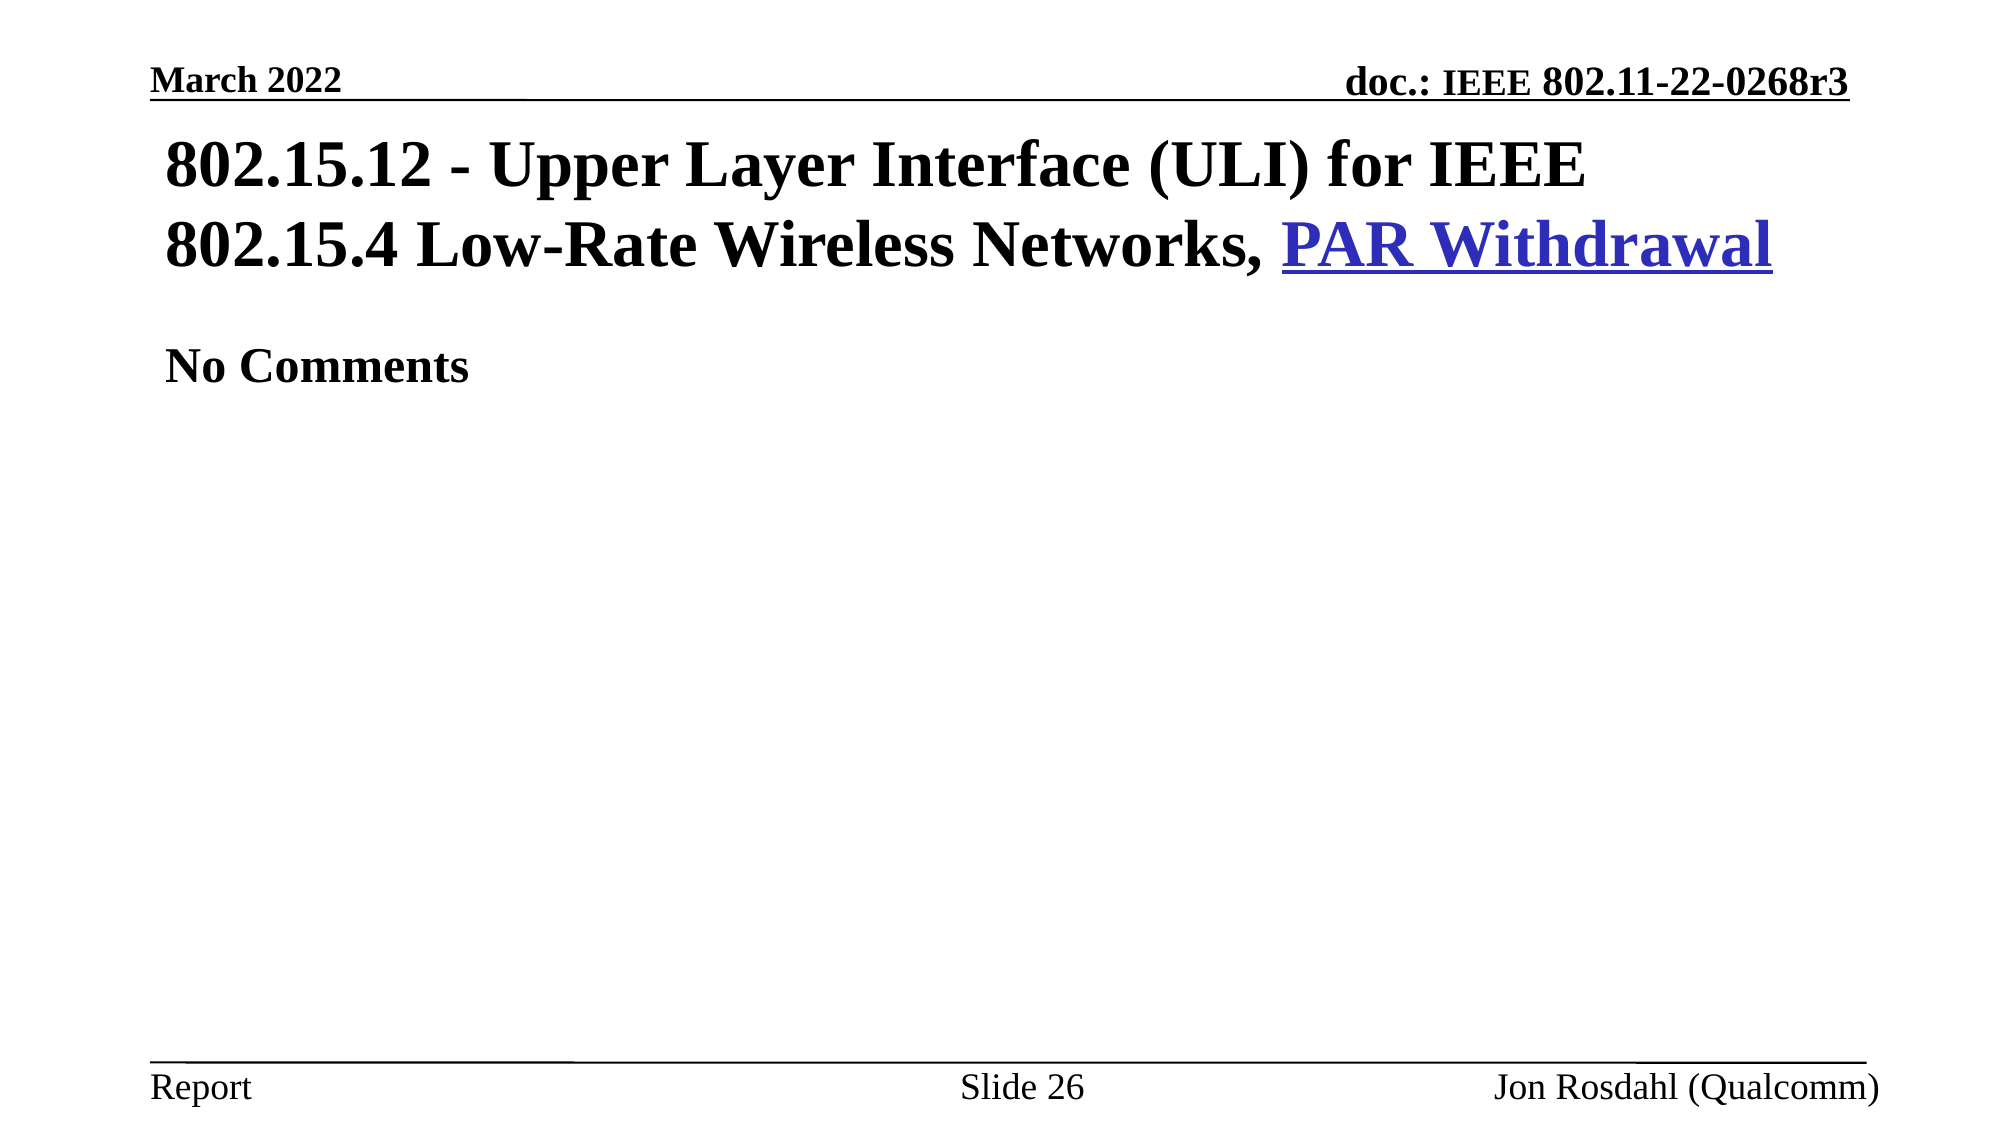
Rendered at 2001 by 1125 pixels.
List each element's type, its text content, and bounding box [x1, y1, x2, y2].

slide_number Slide 26 [950, 1061, 1095, 1125]
title 802.15.12 - Upper Layer Interface (ULI) for IEEE 802.15.4 Low-Rate Wireless Networks, PAR Withdrawal [149, 112, 1850, 288]
list No Comments [149, 324, 1850, 1000]
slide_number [149, 49, 431, 100]
footer Jon Rosdahl (Qualcomm) [1436, 1061, 1881, 1108]
